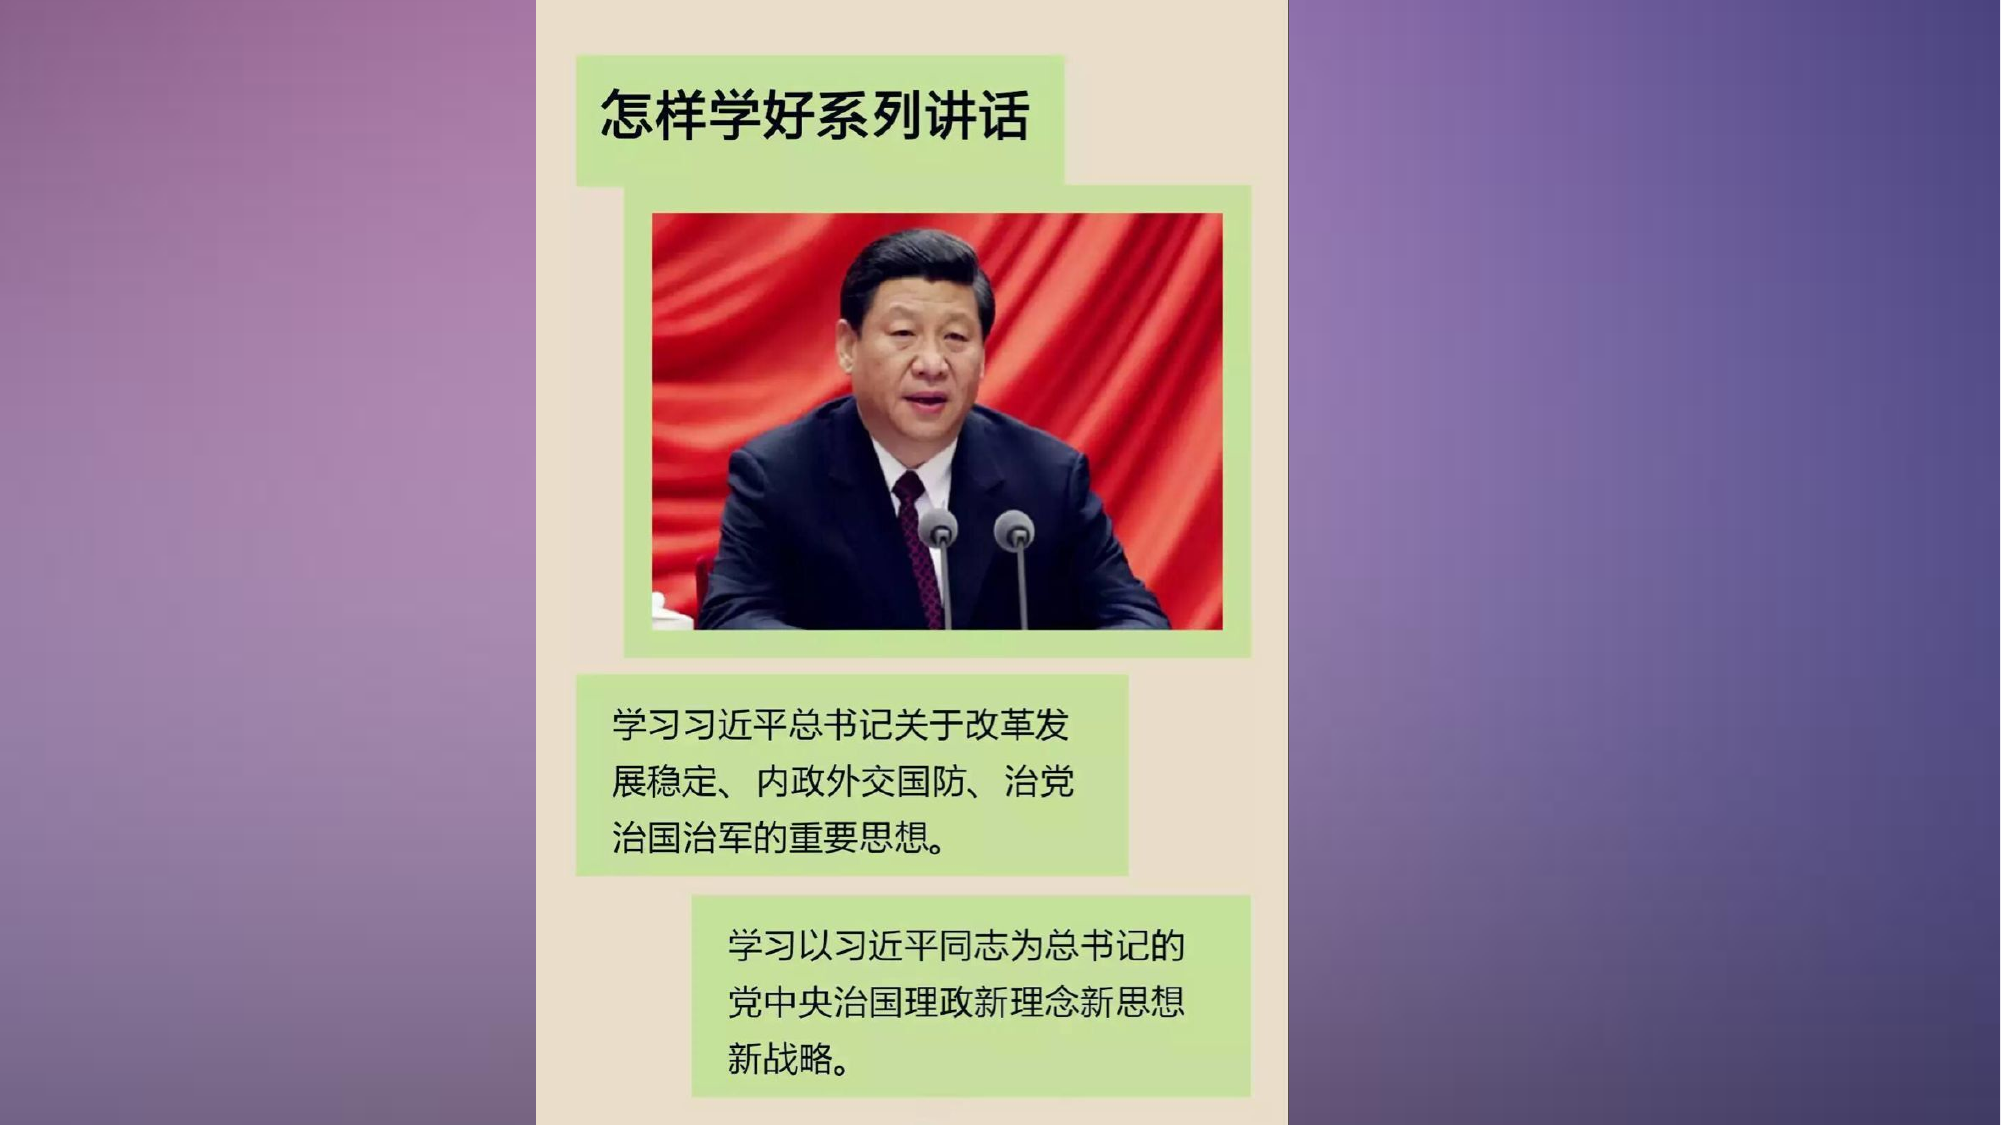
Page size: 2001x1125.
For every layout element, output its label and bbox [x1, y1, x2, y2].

picture [0, 0, 536, 1125]
list [536, 0, 1290, 1125]
picture [1290, 0, 2001, 1125]
